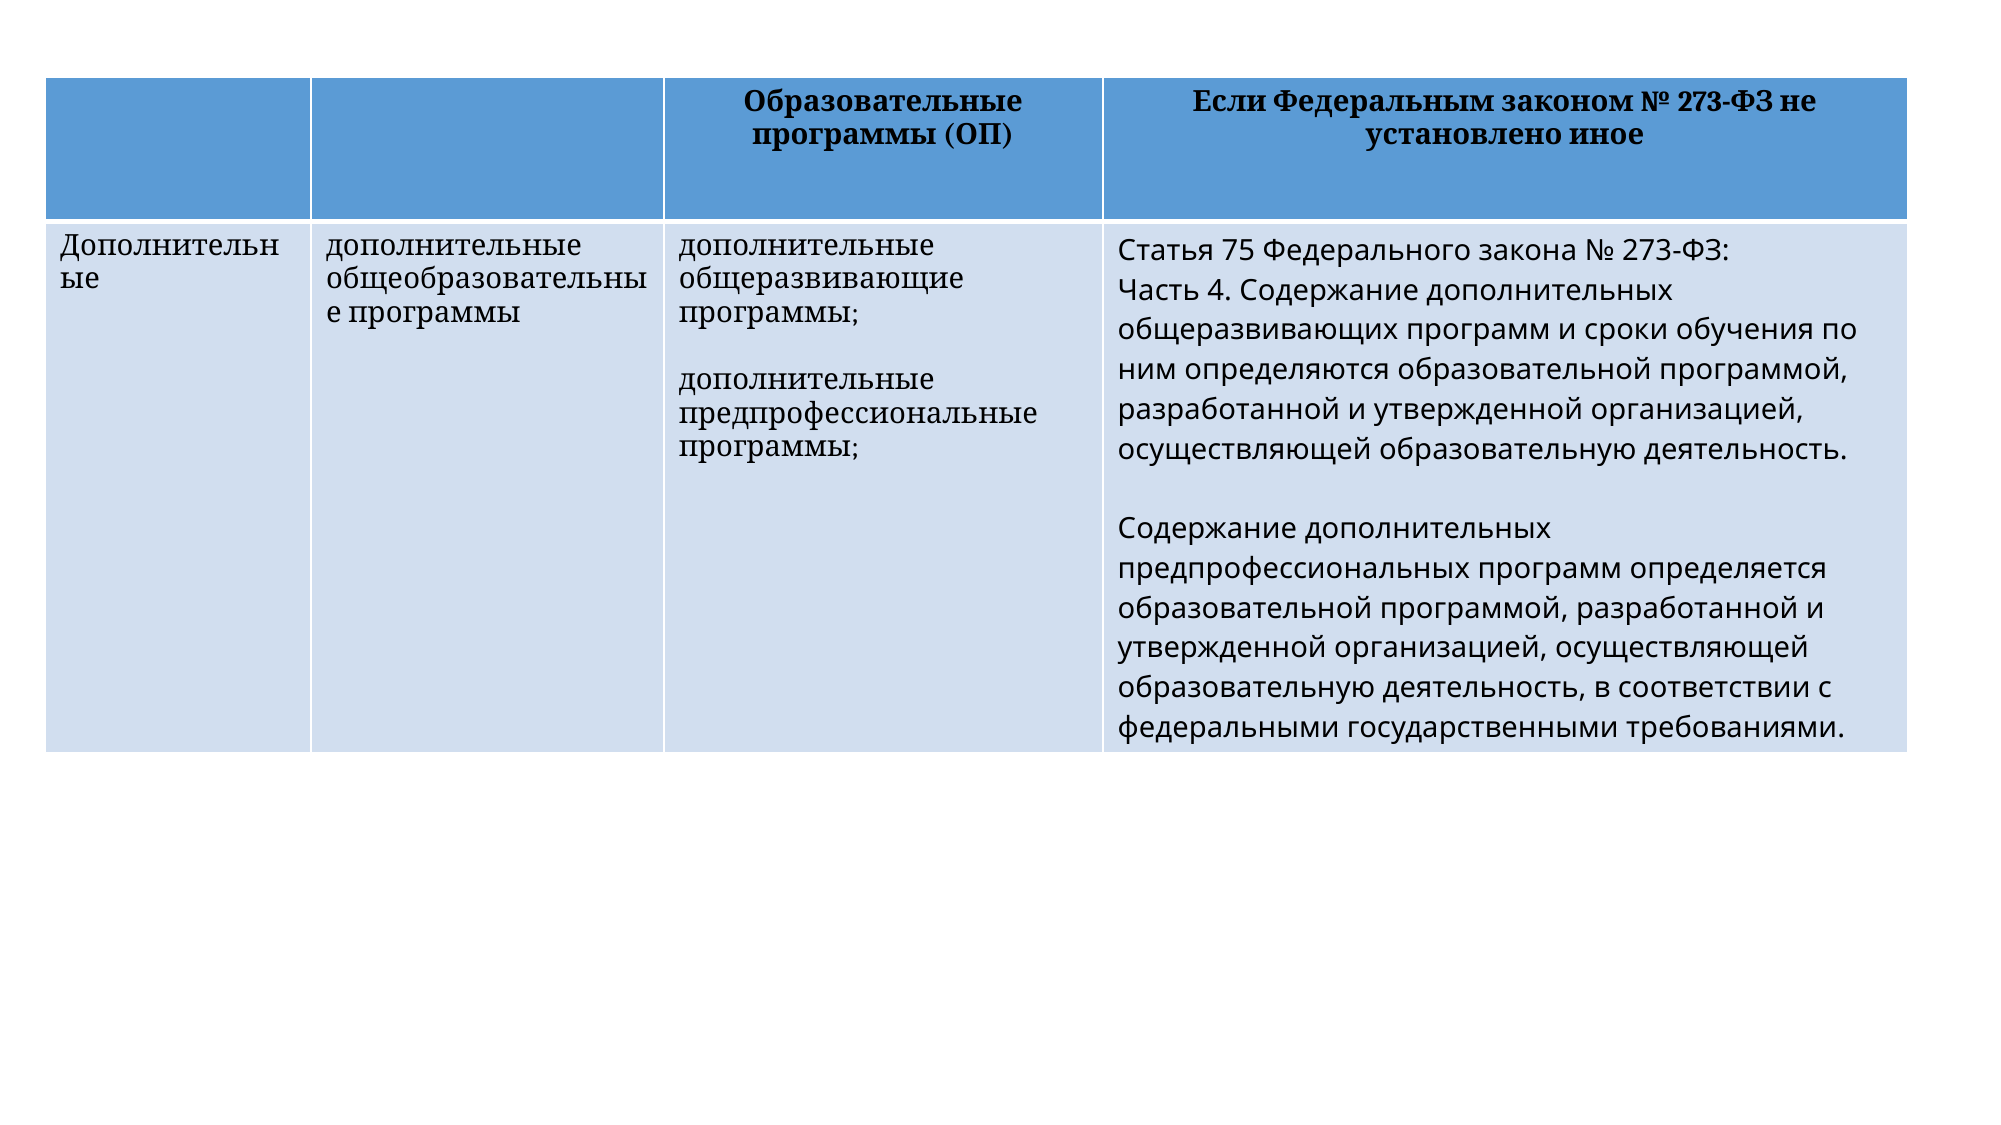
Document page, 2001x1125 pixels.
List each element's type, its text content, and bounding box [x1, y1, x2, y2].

table_cell Дополнительные [46, 224, 310, 752]
table_header [46, 78, 310, 219]
table_header [312, 78, 663, 219]
table_cell Статья 75 Федерального закона № 273-ФЗ: Часть 4. Содержание дополнительных общеразвивающих программ и сроки обучения по ним определяются образовательной программой, разработанной и утвержденной организацией, осуществляющей образовательную деятельность. Содержание дополнительных предпрофессиональных программ определяется образовательной программой, разработанной и утвержденной организацией, осуществляющей образовательную деятельность, в соответствии с федеральными государственными требованиями. [1104, 224, 1907, 752]
table_header Если Федеральным законом № 273-ФЗ не установлено иное [1104, 78, 1907, 219]
table_cell дополнительные общеразвивающие программы; дополнительные предпрофессиональные программы; [665, 224, 1102, 752]
table_cell дополнительные общеобразовательные программы [312, 224, 663, 752]
table_header Образовательные программы (ОП) [665, 78, 1102, 219]
